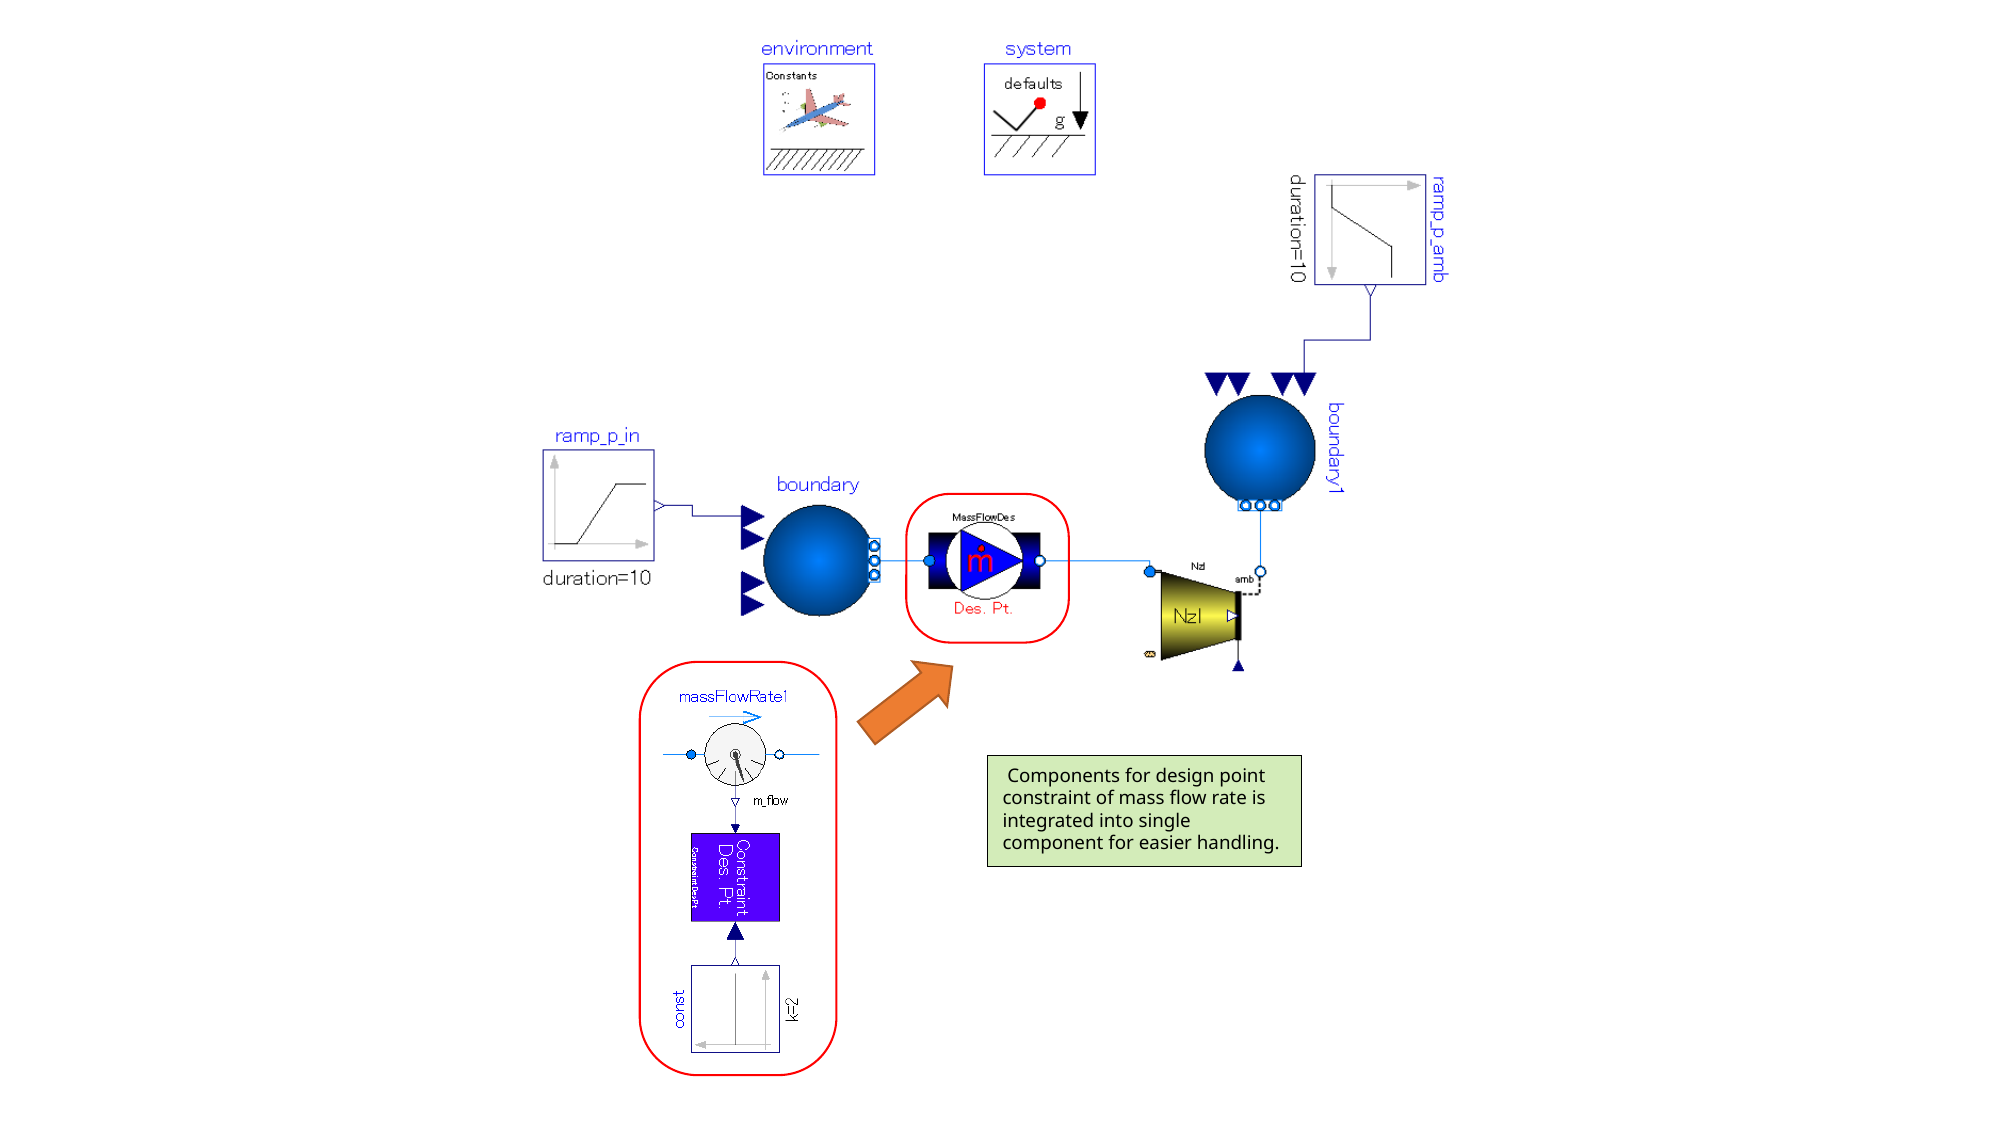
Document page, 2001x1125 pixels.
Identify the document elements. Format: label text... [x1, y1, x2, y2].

text_box [820, 700, 838, 1060]
text_box Components for design point constraint of mass flow rate is integrated into single component for easier handling. [987, 755, 1302, 867]
text_box [940, 700, 949, 709]
text_box [856, 700, 934, 746]
picture [516, 9, 1454, 1076]
text_box [638, 700, 663, 1065]
